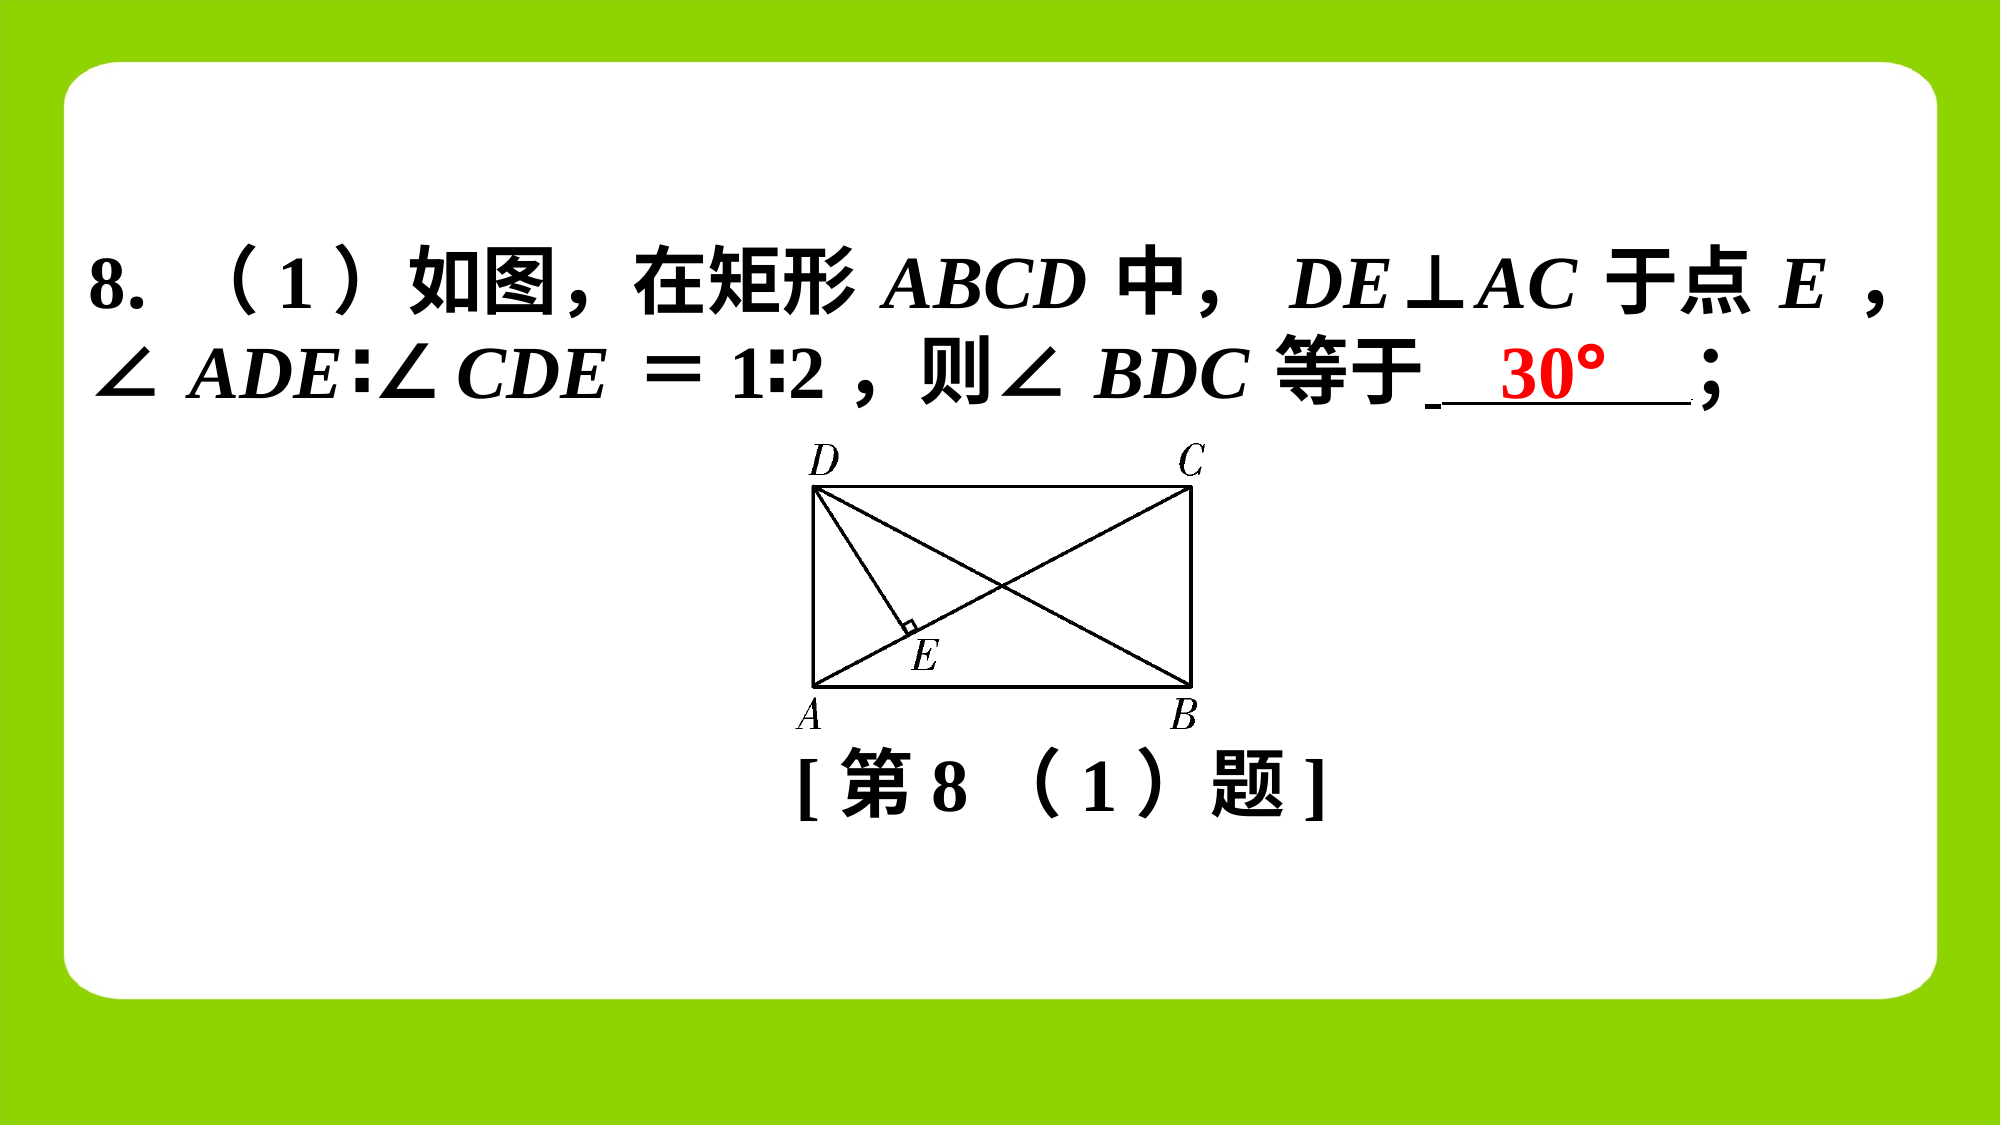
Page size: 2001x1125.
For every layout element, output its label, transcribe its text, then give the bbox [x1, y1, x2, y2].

text_box 30° [1486, 315, 1742, 421]
text_box 8. （1）如图，在矩形ABCD中，DE⊥AC于点E， ∠ADE∶∠CDE＝1∶2，则∠BDC等于 ⁠； [88, 233, 1974, 416]
picture [0, 0, 2001, 1125]
text_box [第8（1）题] [795, 736, 1226, 828]
